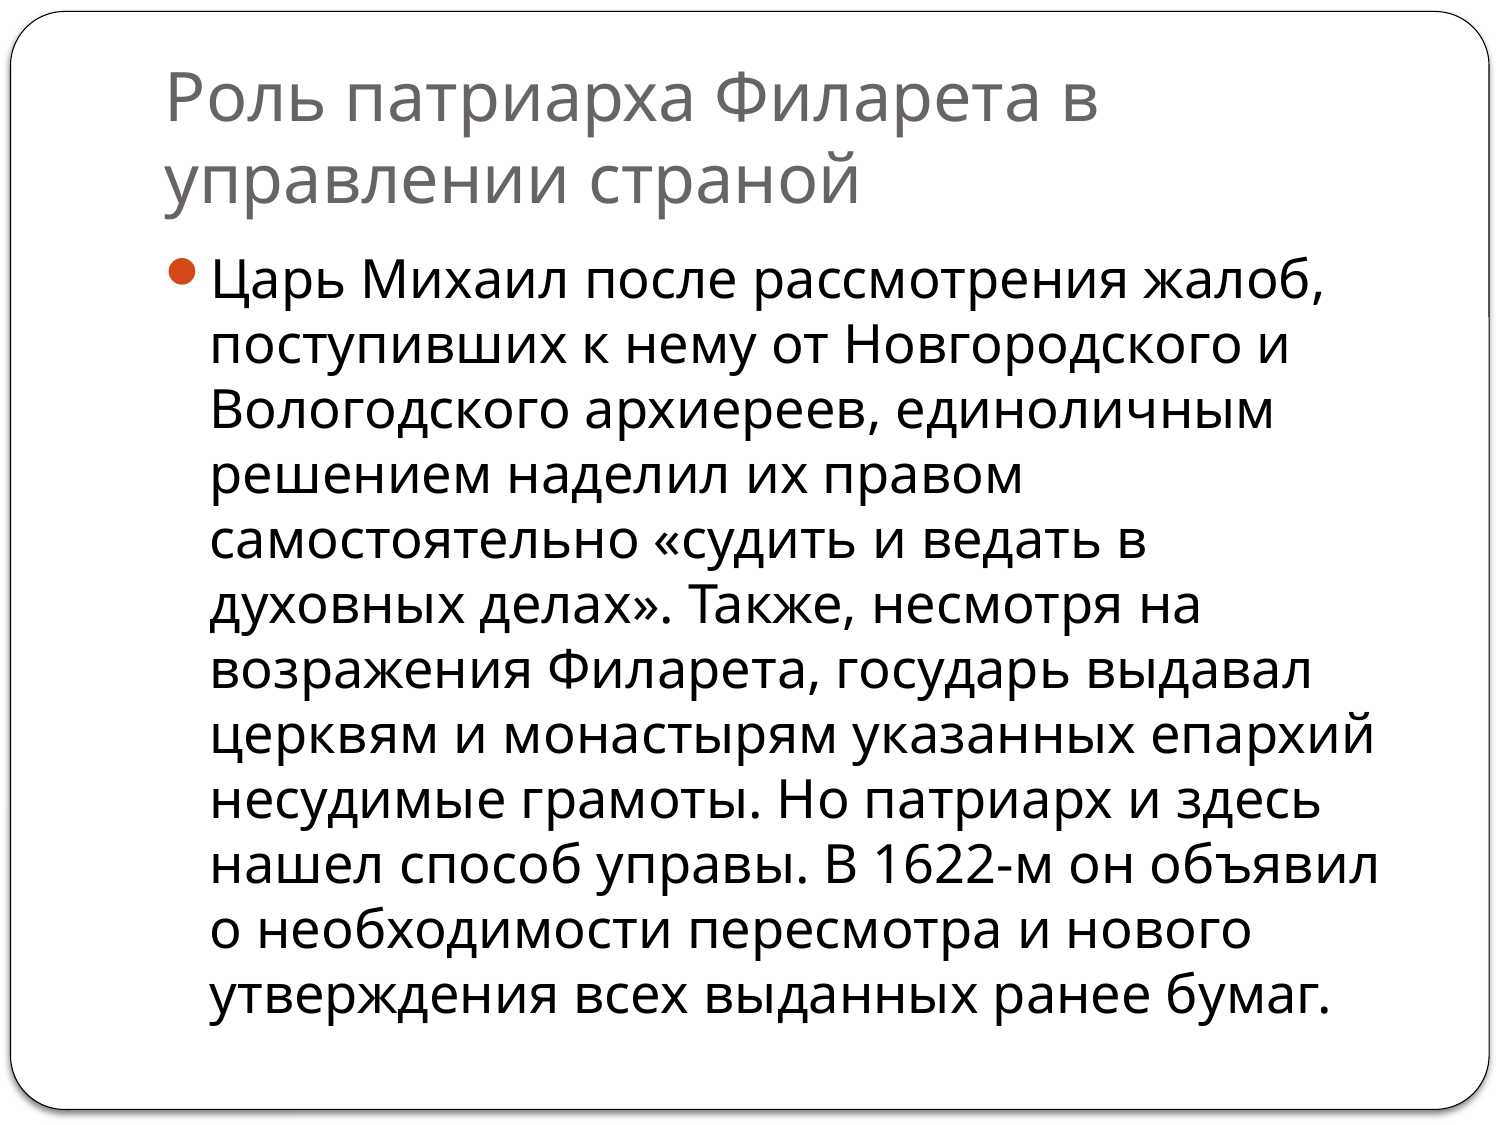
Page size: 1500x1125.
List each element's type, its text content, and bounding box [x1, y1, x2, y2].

title Роль патриарха Филарета в управлении страной [150, 45, 1425, 233]
list Царь Михаил после рассмотрения жалоб, поступивших к нему от Новгородского и Вологодского архиереев, единоличным решением наделил их правом самостоятельно «судить и ведать в духовных делах». Также, несмотря на возражения Филарета, государь выдавал церквям и монастырям указанных епархий несудимые грамоты. Но патриарх и здесь нашел способ управы. В 1622-м он объявил о необходимости пересмотра и нового утверждения всех выданных ранее бумаг. [150, 237, 1425, 988]
